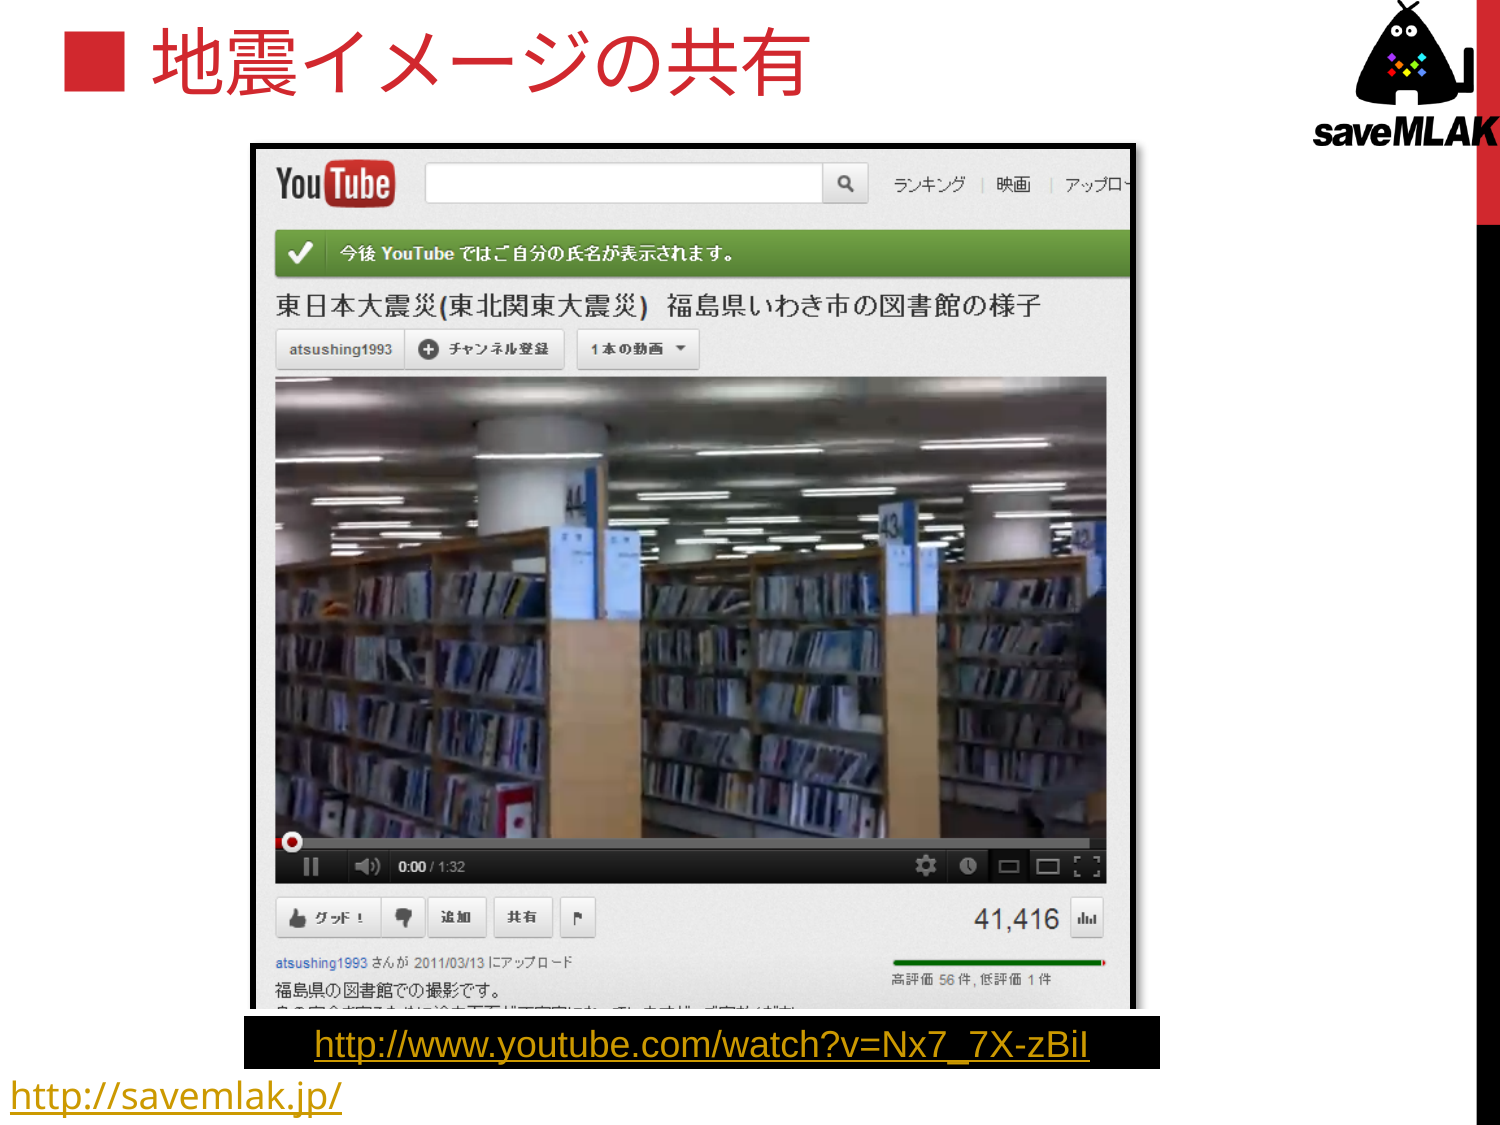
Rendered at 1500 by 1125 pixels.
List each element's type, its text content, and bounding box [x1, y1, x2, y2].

text_box http://www.youtube.com/watch?v=Nx7_7X-zBiI [237, 1009, 1167, 1076]
picture [255, 148, 1131, 1041]
title ■地震イメージの共有 [42, 40, 1281, 114]
text_box http://savemlak.jp/ [0, 1064, 358, 1125]
picture [1313, 0, 1500, 146]
